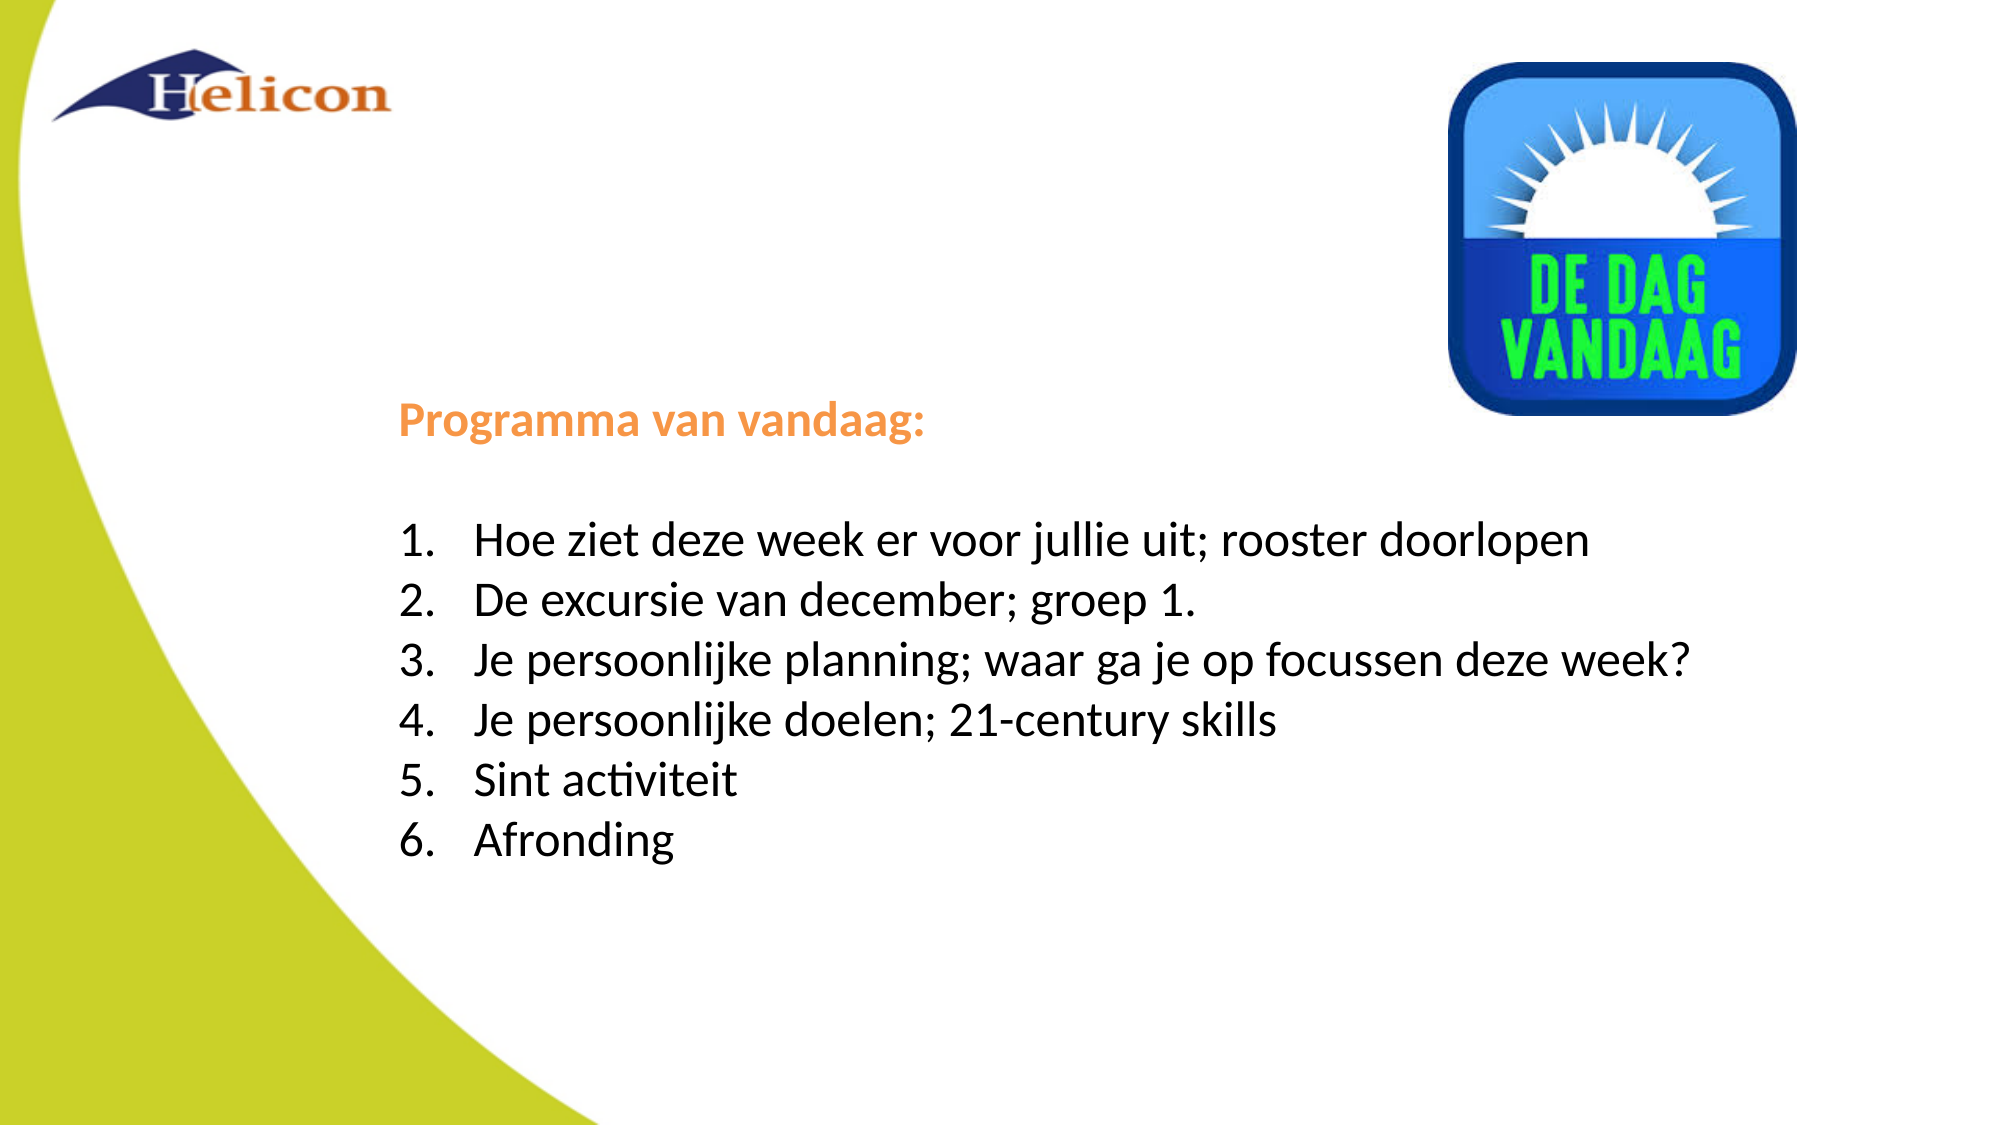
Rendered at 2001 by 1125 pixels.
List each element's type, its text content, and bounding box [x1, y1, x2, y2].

picture [0, 0, 2000, 1125]
text_box Programma van vandaag: Hoe ziet deze week er voor jullie uit; rooster doorlopen De excursie van december; groep 1. Je persoonlijke planning; waar ga je op focussen deze week? Je persoonlijke doelen; 21-century skills Sint activiteit Afronding [383, 378, 1838, 1125]
